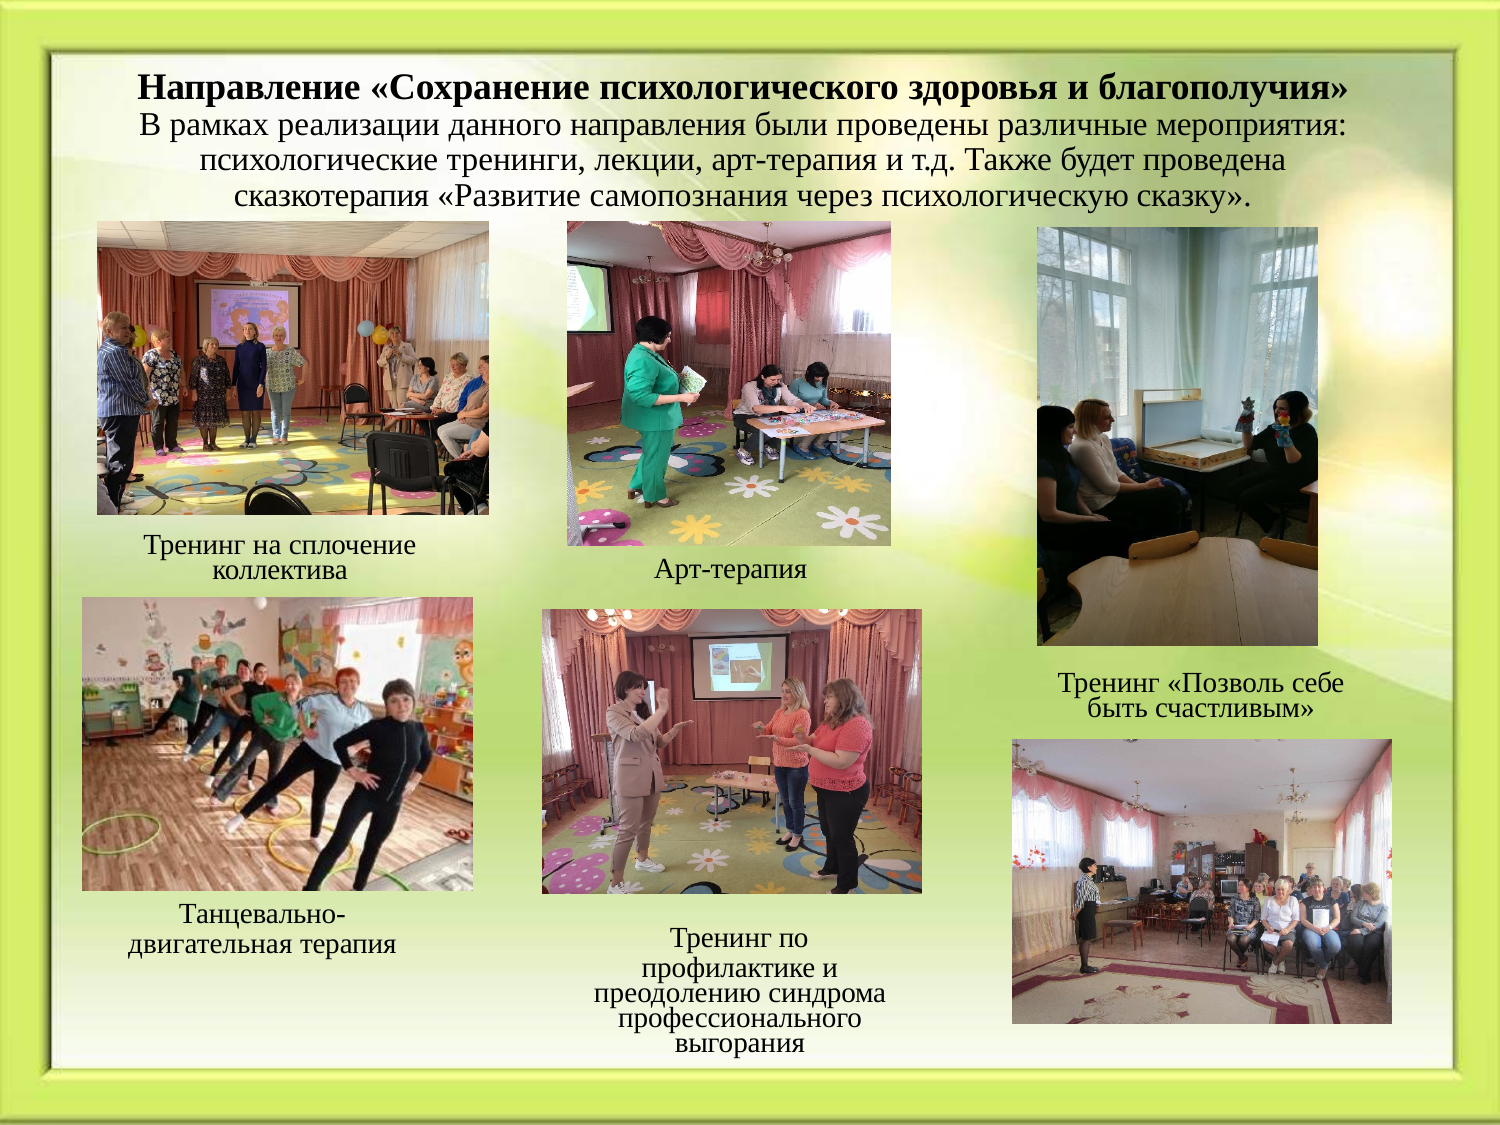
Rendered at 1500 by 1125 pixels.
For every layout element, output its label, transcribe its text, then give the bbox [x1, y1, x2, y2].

picture [0, 0, 1500, 1125]
title Направление «Сохранение психологического здоровья и благополучия» В рамках реализации данного направления были проведены различные мероприятия: психологические тренинги, лекции, арт-терапия и т.д. Также будет проведена сказкотерапия «Развитие самопознания через психологическую сказку». [128, 61, 1357, 257]
text_box Танцевально- двигательная терапия [125, 899, 399, 960]
text_box Тренинг «Позволь себе быть счастливым» [1055, 660, 1349, 723]
text_box Арт-терапия [651, 554, 812, 584]
text_box Тренинг по профилактике и преодолению синдрома профессионального выгорания [589, 920, 889, 1058]
text_box Тренинг на сплочение коллектива [141, 523, 422, 585]
